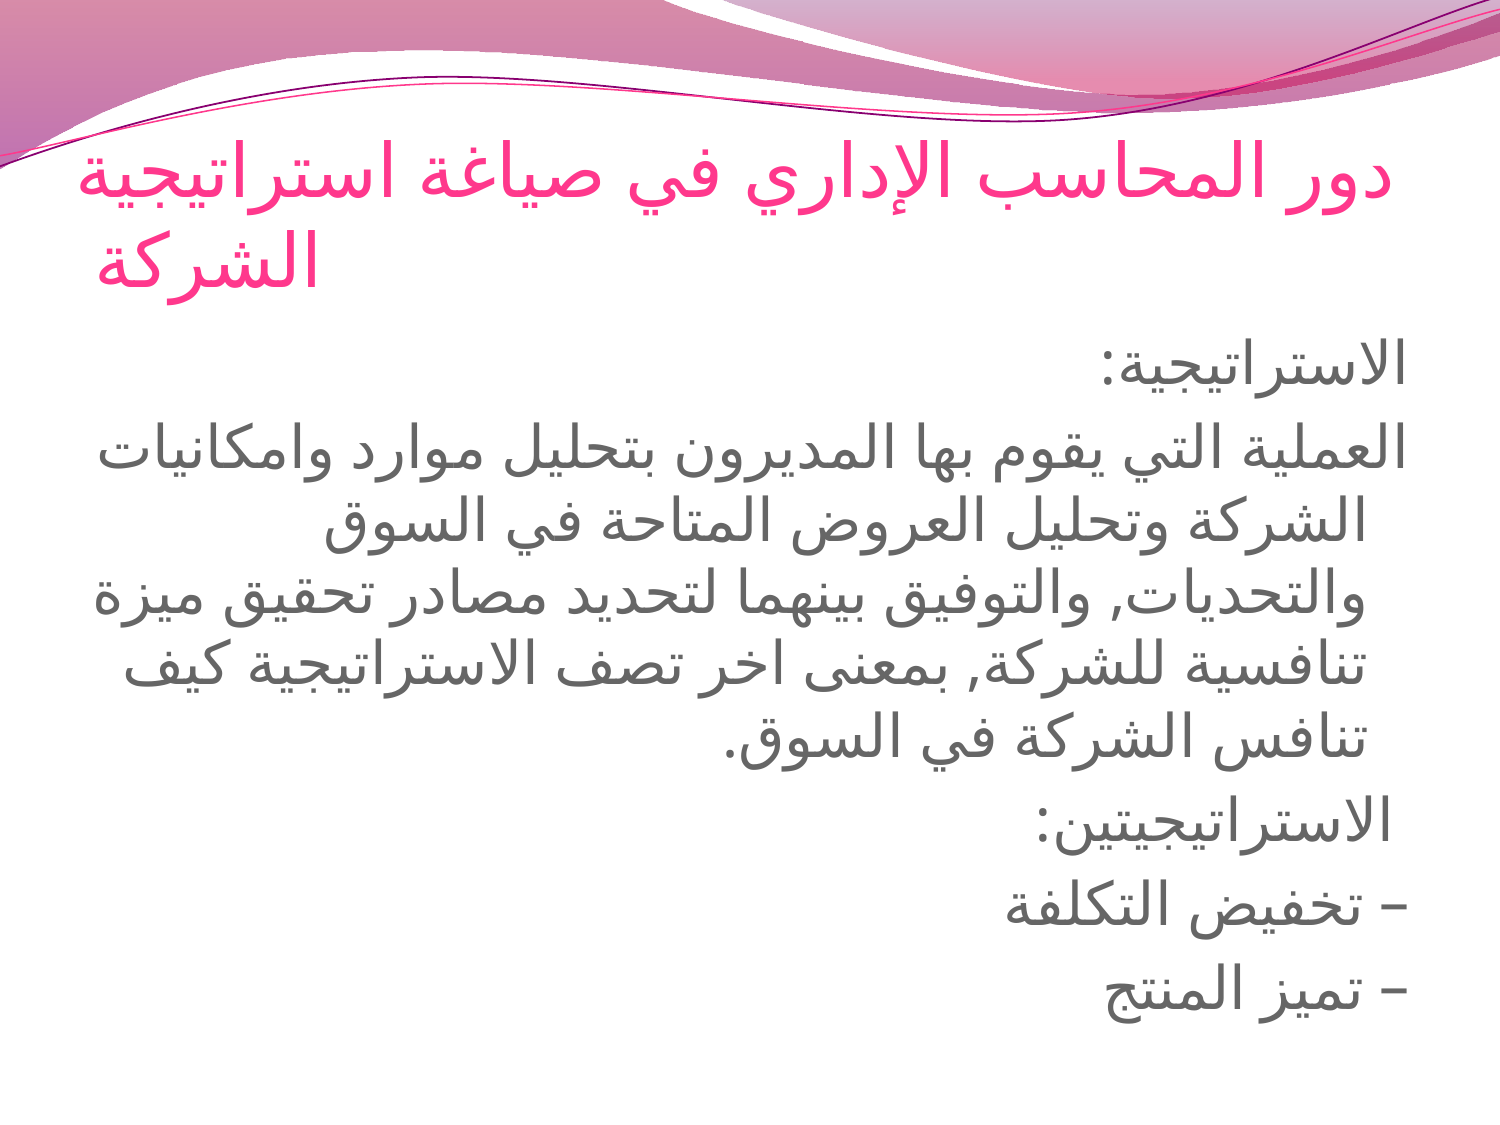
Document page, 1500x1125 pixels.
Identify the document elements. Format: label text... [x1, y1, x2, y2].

list الاستراتيجية: العملية التي يقوم بها المديرون بتحليل موارد وامكانيات الشركة وتحليل العروض المتاحة في السوق والتحديات, والتوفيق بينهما لتحديد مصادر تحقيق ميزة تنافسية للشركة, بمعنى اخر تصف الاستراتيجية كيف تنافس الشركة في السوق. الاستراتيجيتين: – تخفيض التكلفة – تميز المنتج [75, 317, 1425, 1038]
title دور المحاسب الإداري في صياغة استراتيجية الشركة [75, 115, 1425, 303]
